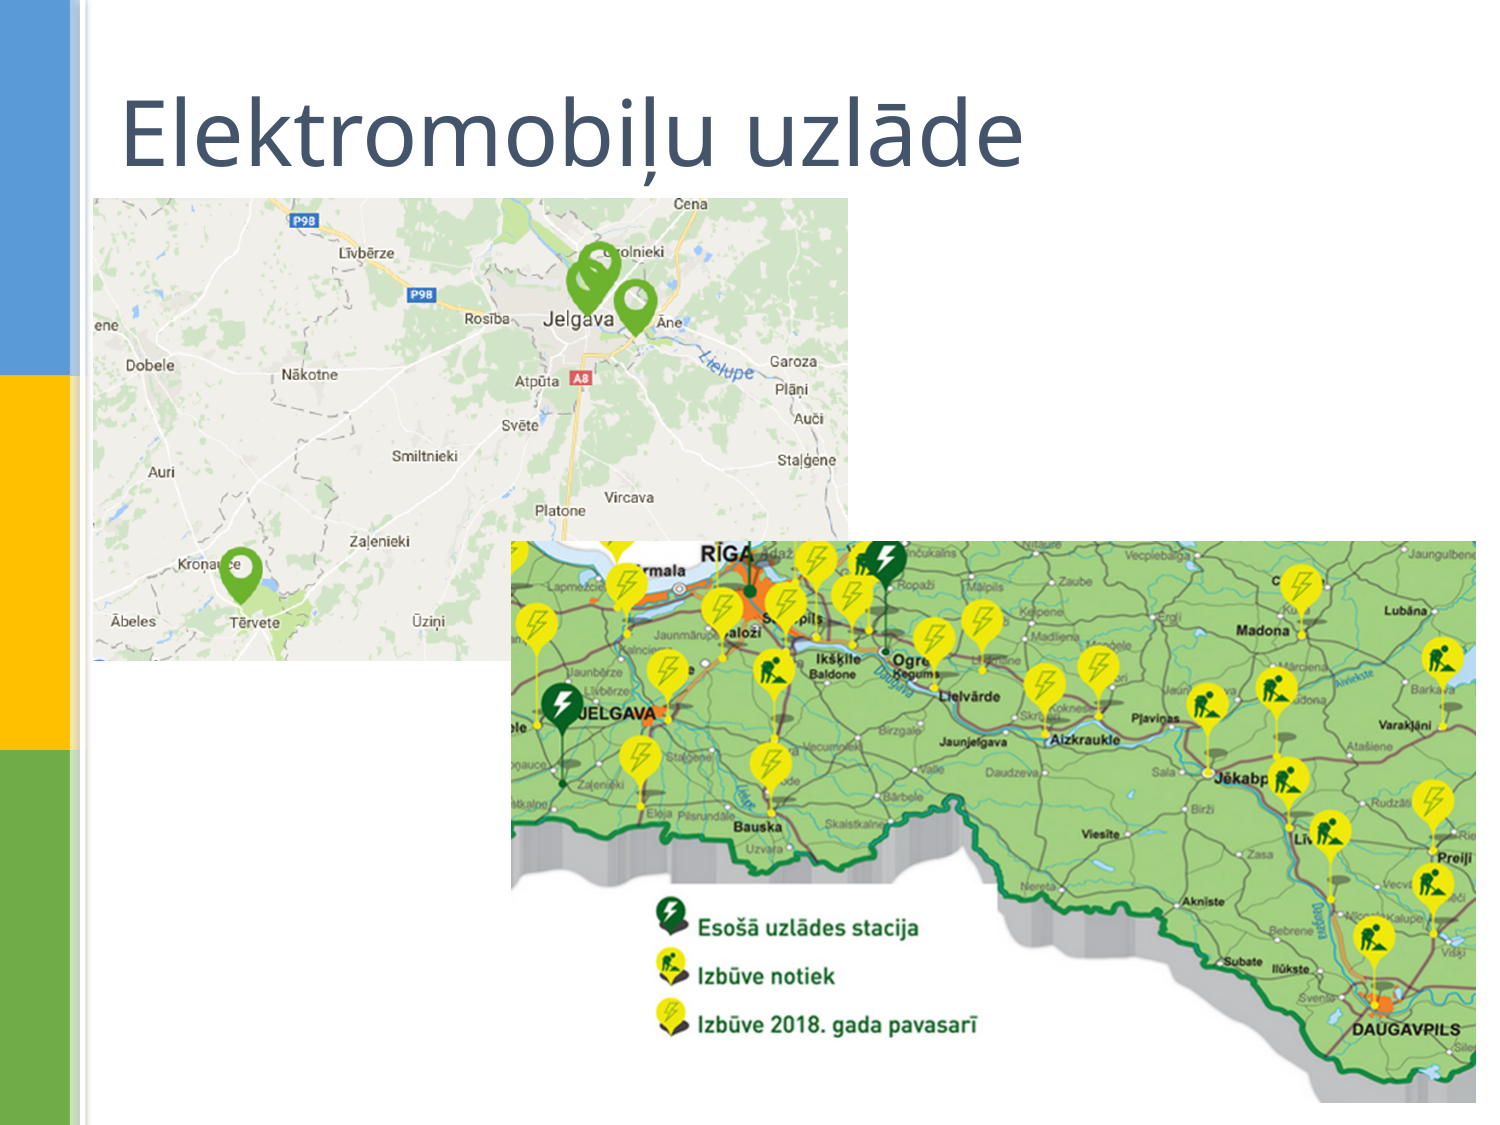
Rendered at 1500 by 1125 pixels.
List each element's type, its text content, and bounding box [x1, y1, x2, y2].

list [92, 198, 848, 662]
picture [511, 540, 1477, 1103]
title Elektromobiļu uzlāde [103, 59, 1397, 199]
